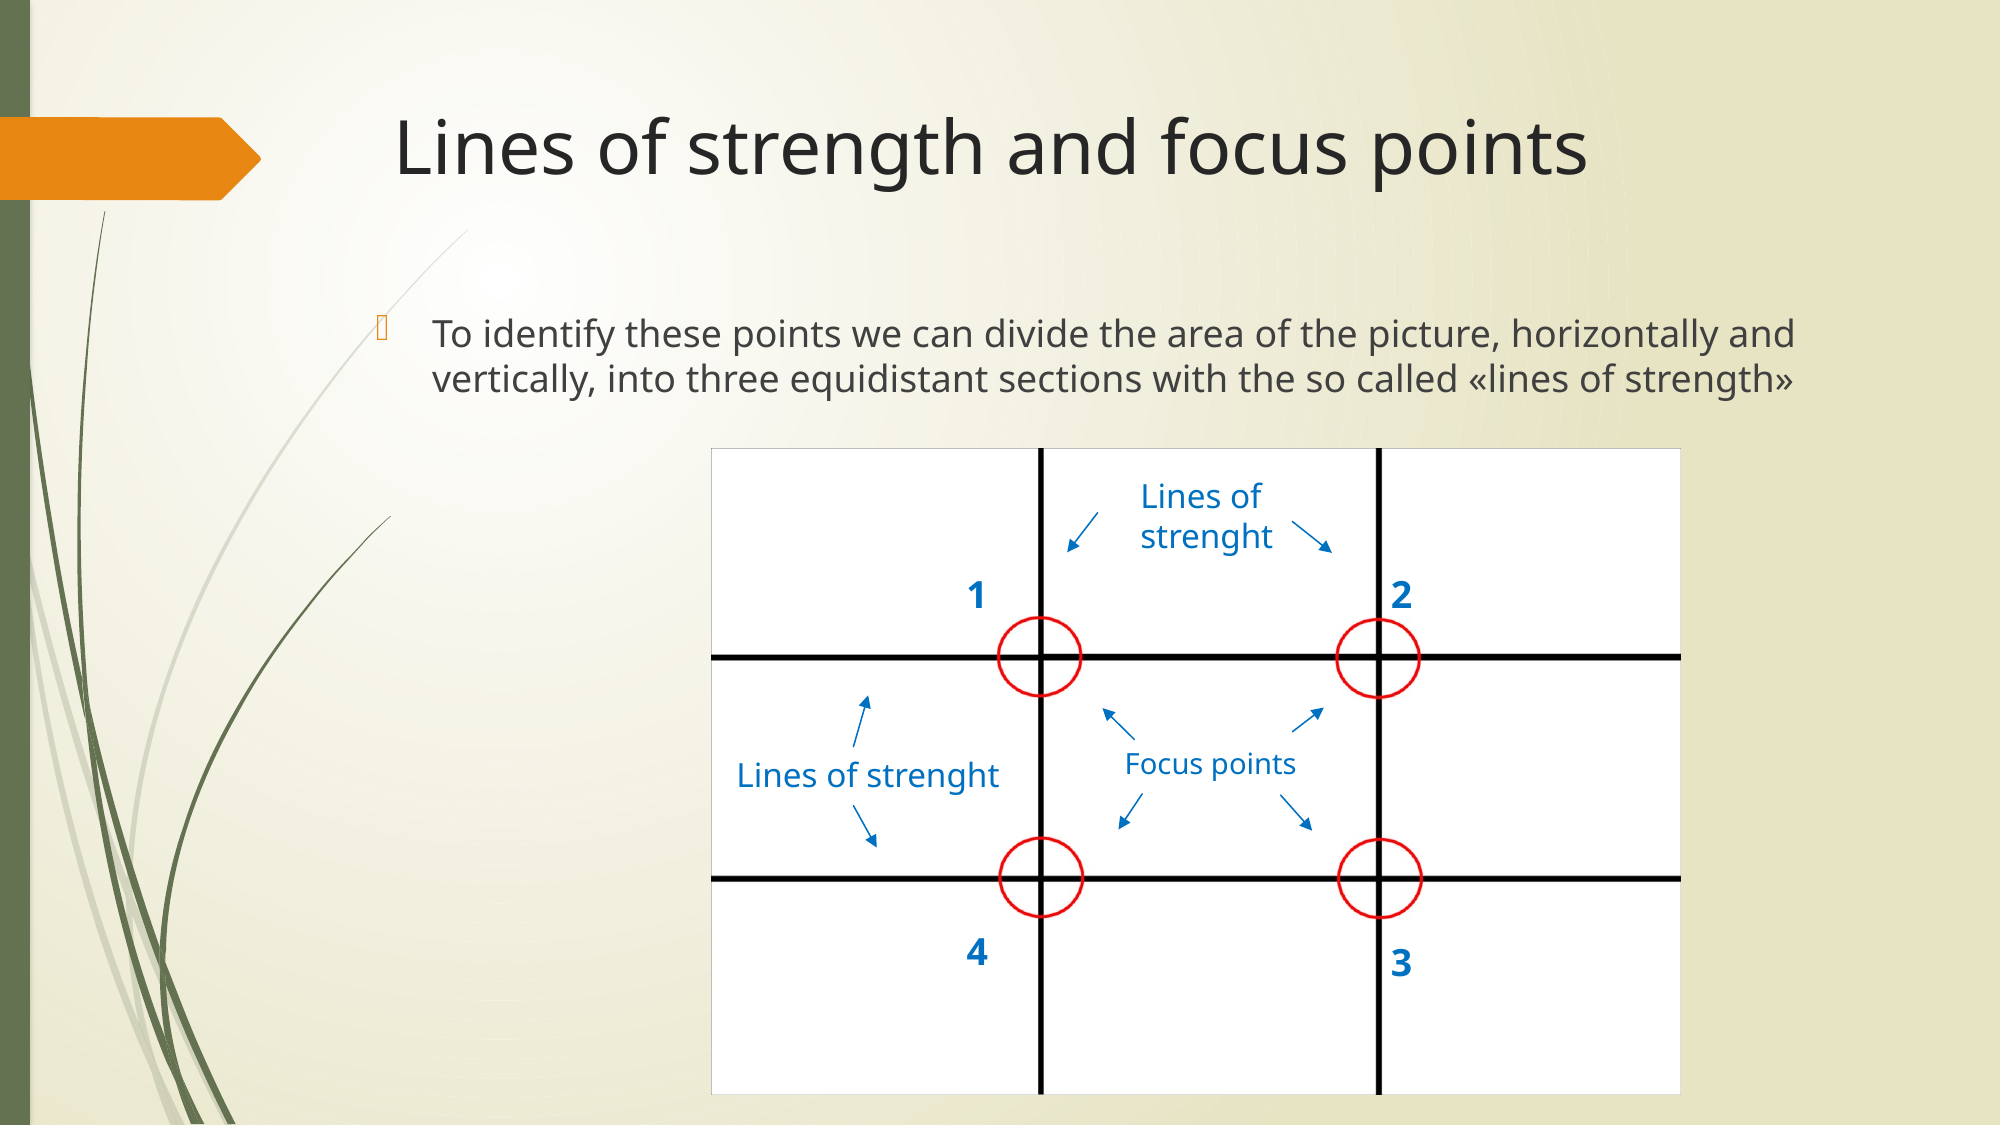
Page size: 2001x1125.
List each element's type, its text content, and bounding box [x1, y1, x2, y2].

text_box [1292, 521, 1333, 554]
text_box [1292, 707, 1324, 732]
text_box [1280, 794, 1313, 831]
list To identify these points we can divide the area of the picture, horizontally and vertically, into three equidistant sections with the so called «lines of strength» [360, 302, 1824, 922]
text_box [853, 805, 877, 848]
picture [711, 448, 1681, 1095]
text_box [1102, 707, 1135, 740]
title Lines of strength and focus points [378, 91, 1841, 302]
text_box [1066, 512, 1098, 553]
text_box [853, 695, 869, 747]
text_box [1118, 793, 1143, 830]
